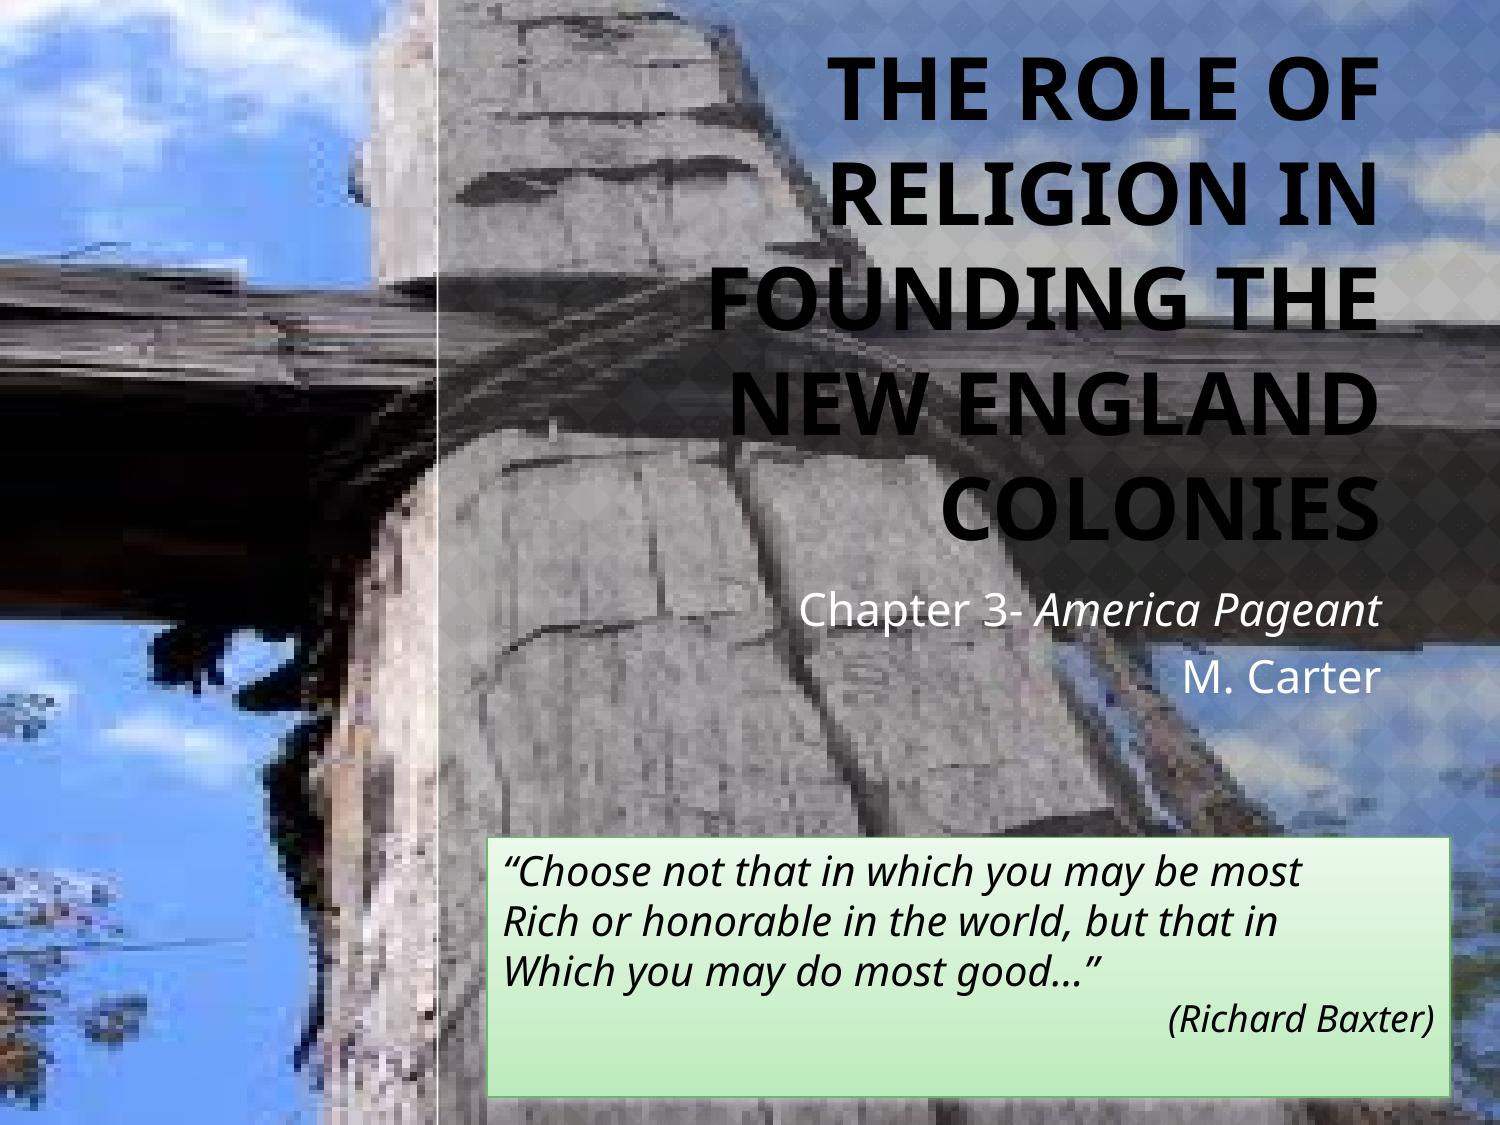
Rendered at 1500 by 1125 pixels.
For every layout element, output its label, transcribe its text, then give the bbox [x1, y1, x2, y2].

picture [439, 0, 1500, 1125]
text_box “Choose not that in which you may be most Rich or honorable in the world, but that in Which you may do most good…” (Richard Baxter) [486, 837, 1451, 1098]
picture [0, 0, 436, 1125]
title The role of religion in founding the new England colonies [552, 87, 1390, 558]
subtitle Chapter 3- America Pageant M. Carter [550, 580, 1390, 762]
